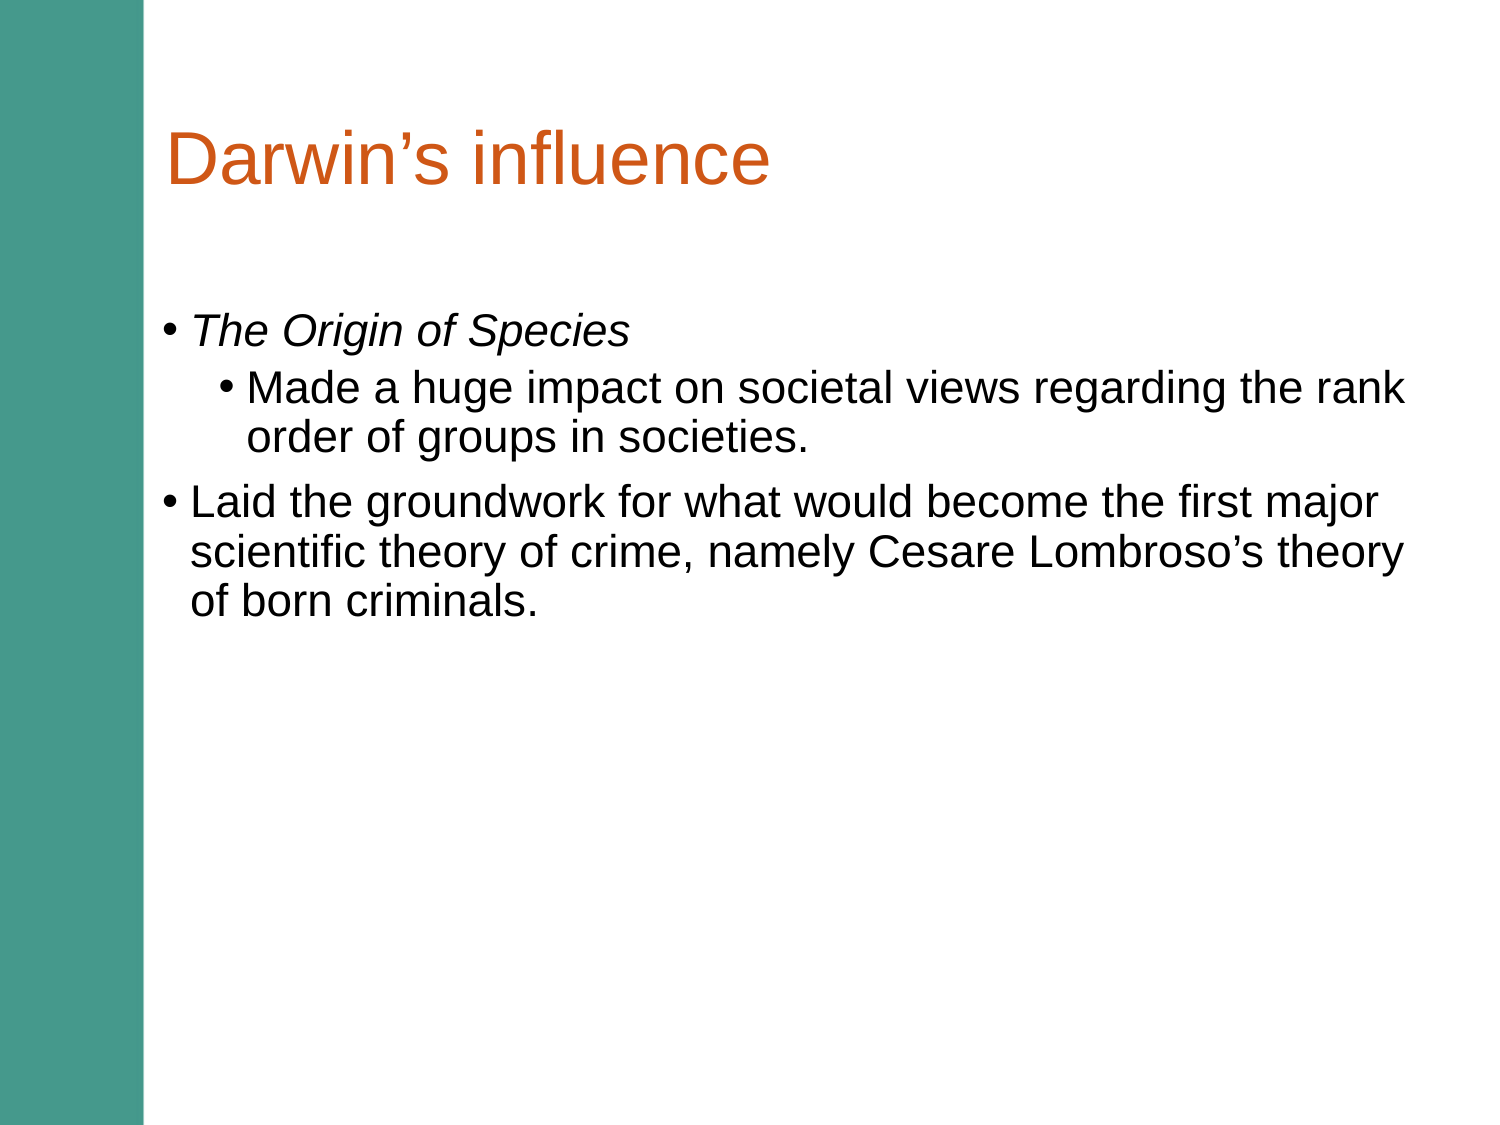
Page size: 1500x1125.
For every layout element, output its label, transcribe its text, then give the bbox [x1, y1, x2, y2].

list The Origin of Species Made a huge impact on societal views regarding the rank order of groups in societies. Laid the groundwork for what would become the first major scientific theory of crime, namely Cesare Lombroso’s theory of born criminals. [147, 299, 1441, 1013]
picture [0, 0, 1500, 1125]
title Darwin’s influence [150, 51, 1444, 270]
